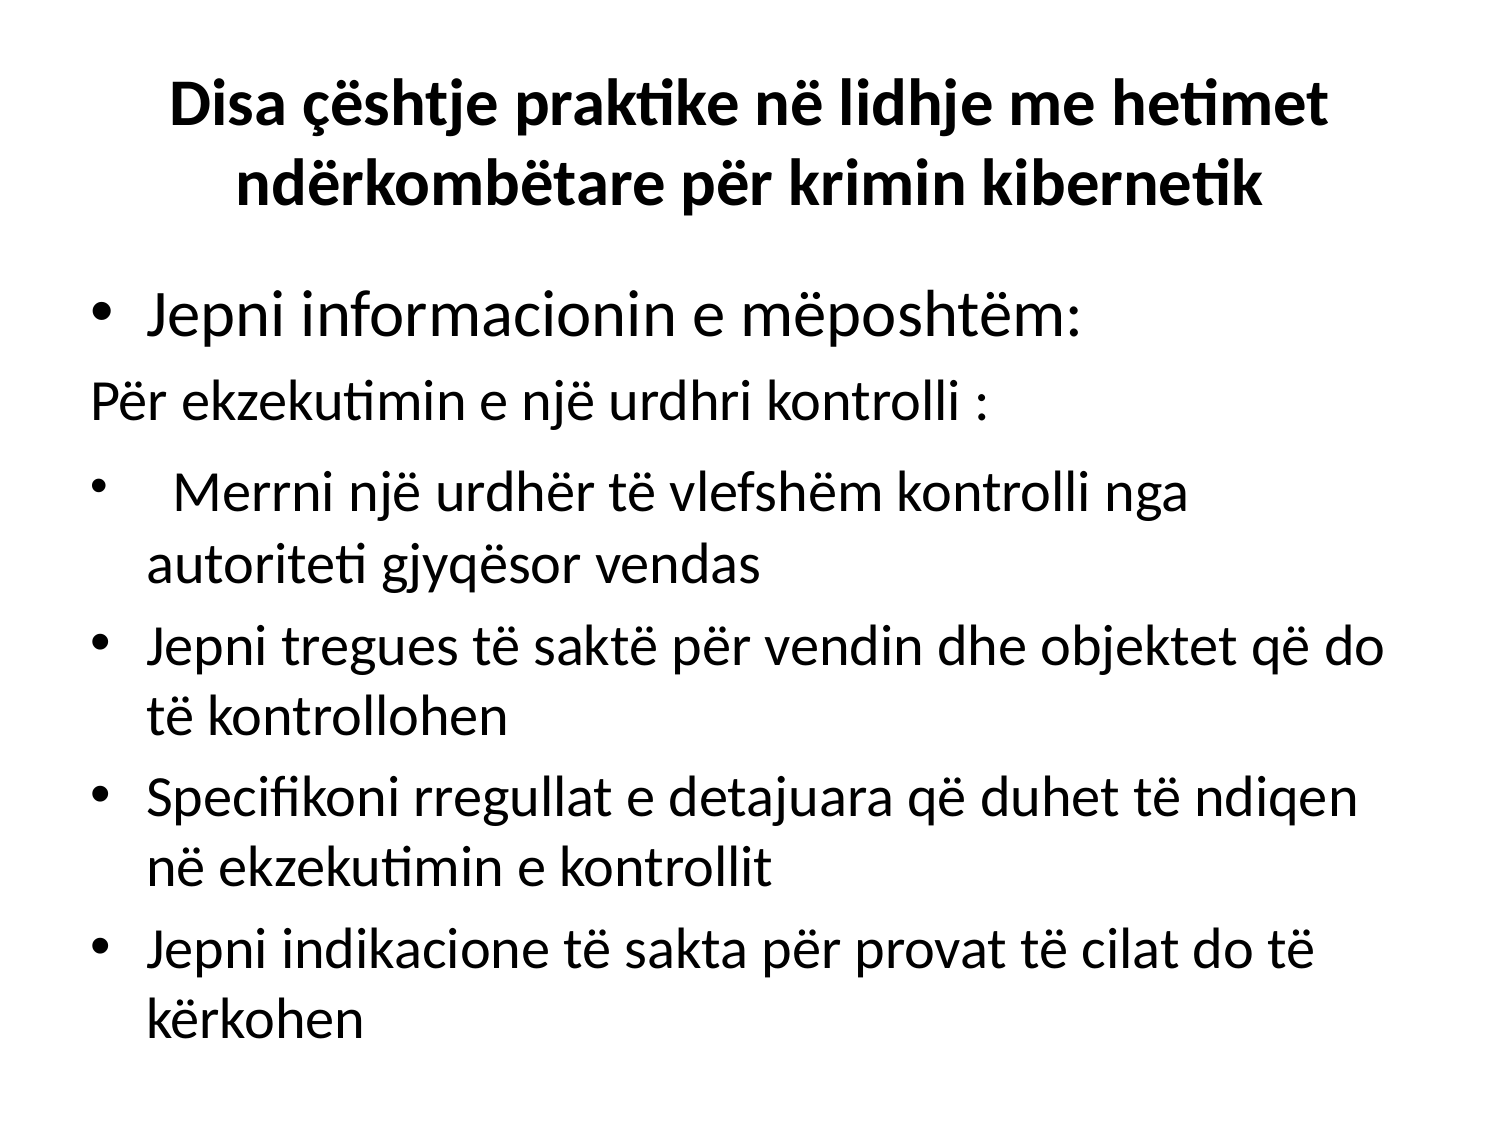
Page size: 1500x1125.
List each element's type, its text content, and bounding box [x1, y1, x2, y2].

title Disa çështje praktike në lidhje me hetimet ndërkombëtare për krimin kibernetik [74, 44, 1426, 233]
list Jepni informacionin e mëposhtëm: Për ekzekutimin e një urdhri kontrolli : Merrni një urdhër të vlefshëm kontrolli nga autoriteti gjyqësor vendas Jepni tregues të saktë për vendin dhe objektet që do të kontrollohen Specifikoni rregullat e detajuara që duhet të ndiqen në ekzekutimin e kontrollit Jepni indikacione të sakta për provat të cilat do të kërkohen [74, 262, 1426, 1064]
